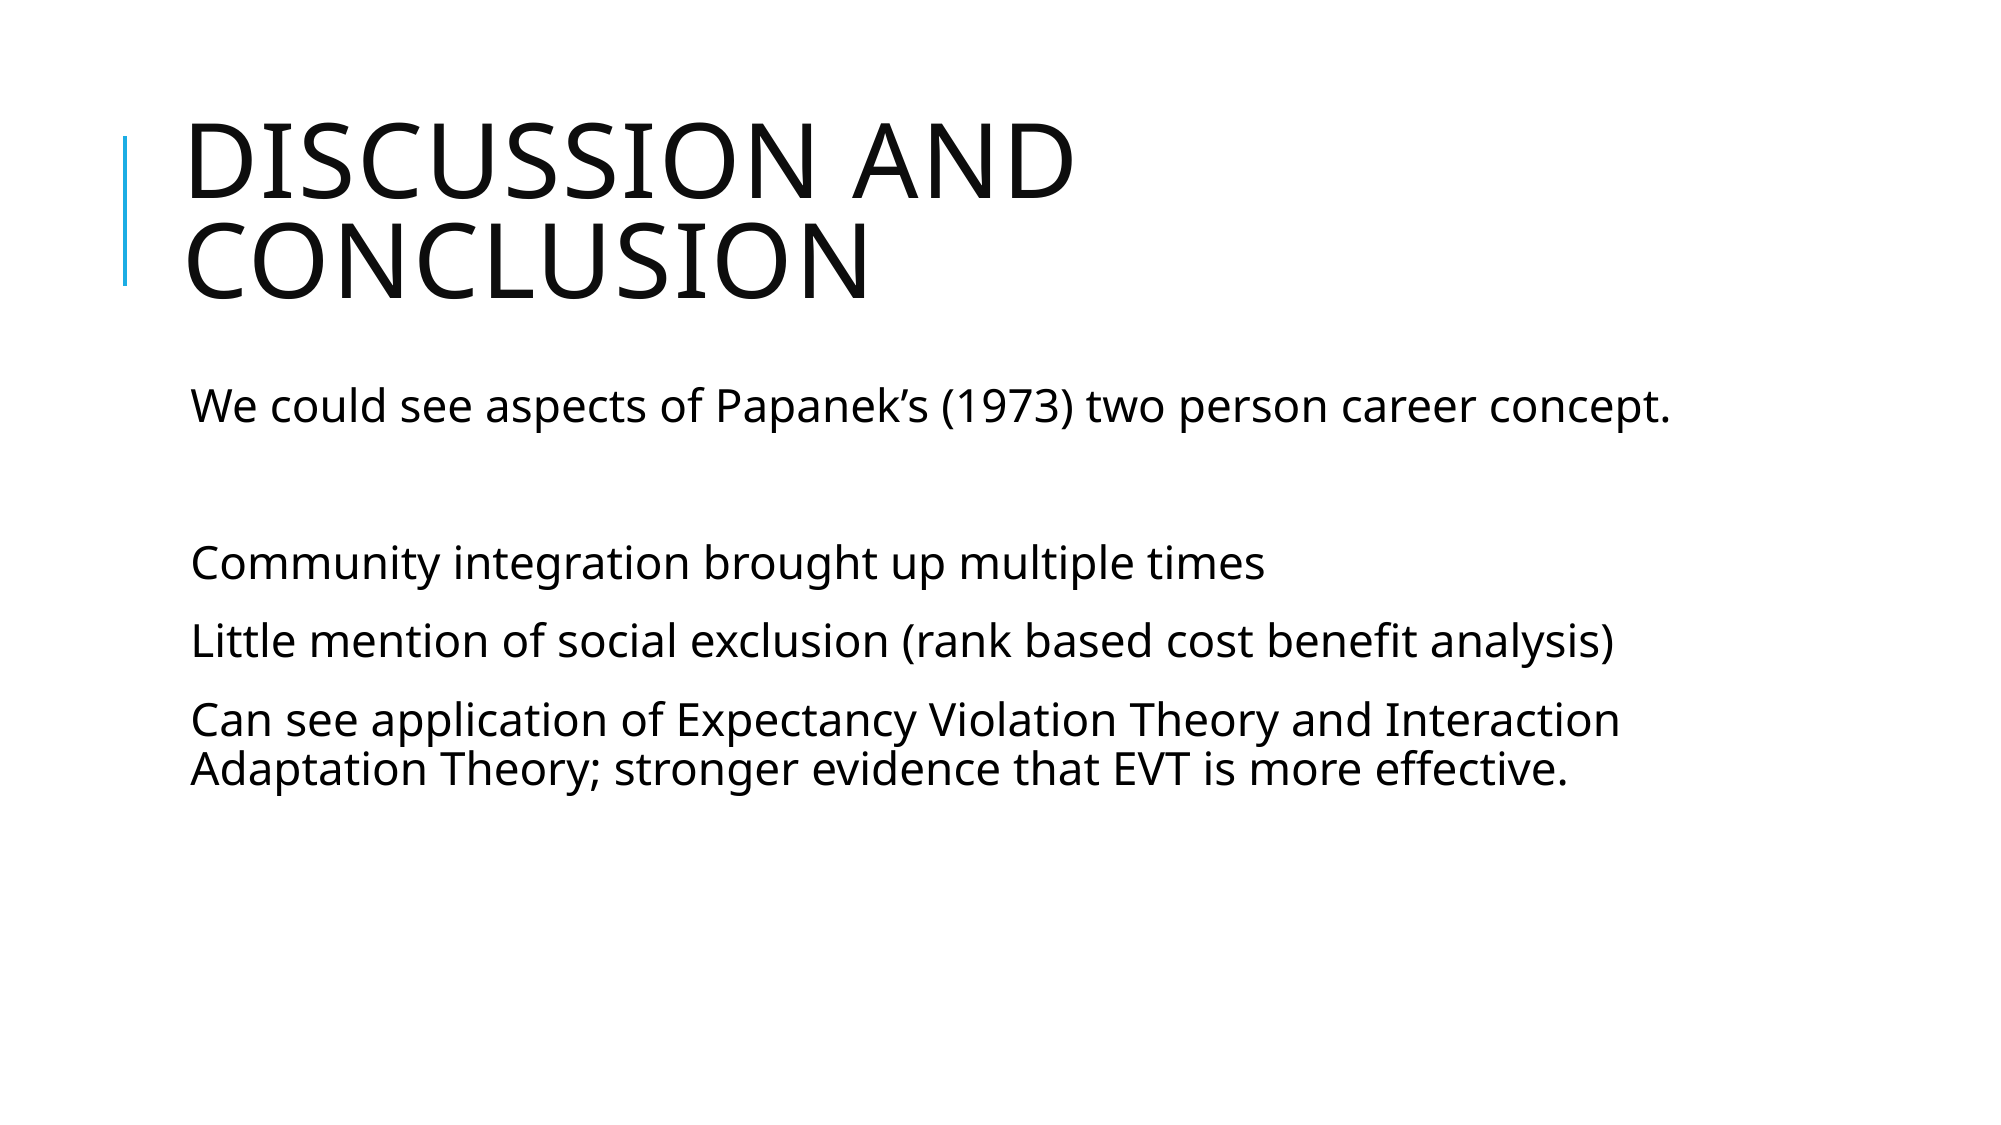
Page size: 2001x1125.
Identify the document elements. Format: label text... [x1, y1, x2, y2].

list We could see aspects of Papanek’s (1973) two person career concept. Community integration brought up multiple times Little mention of social exclusion (rank based cost benefit analysis) Can see application of Expectancy Violation Theory and Interaction Adaptation Theory; stronger evidence that EVT is more effective. [168, 375, 1763, 1035]
title Discussion and Conclusion [168, 96, 1763, 342]
